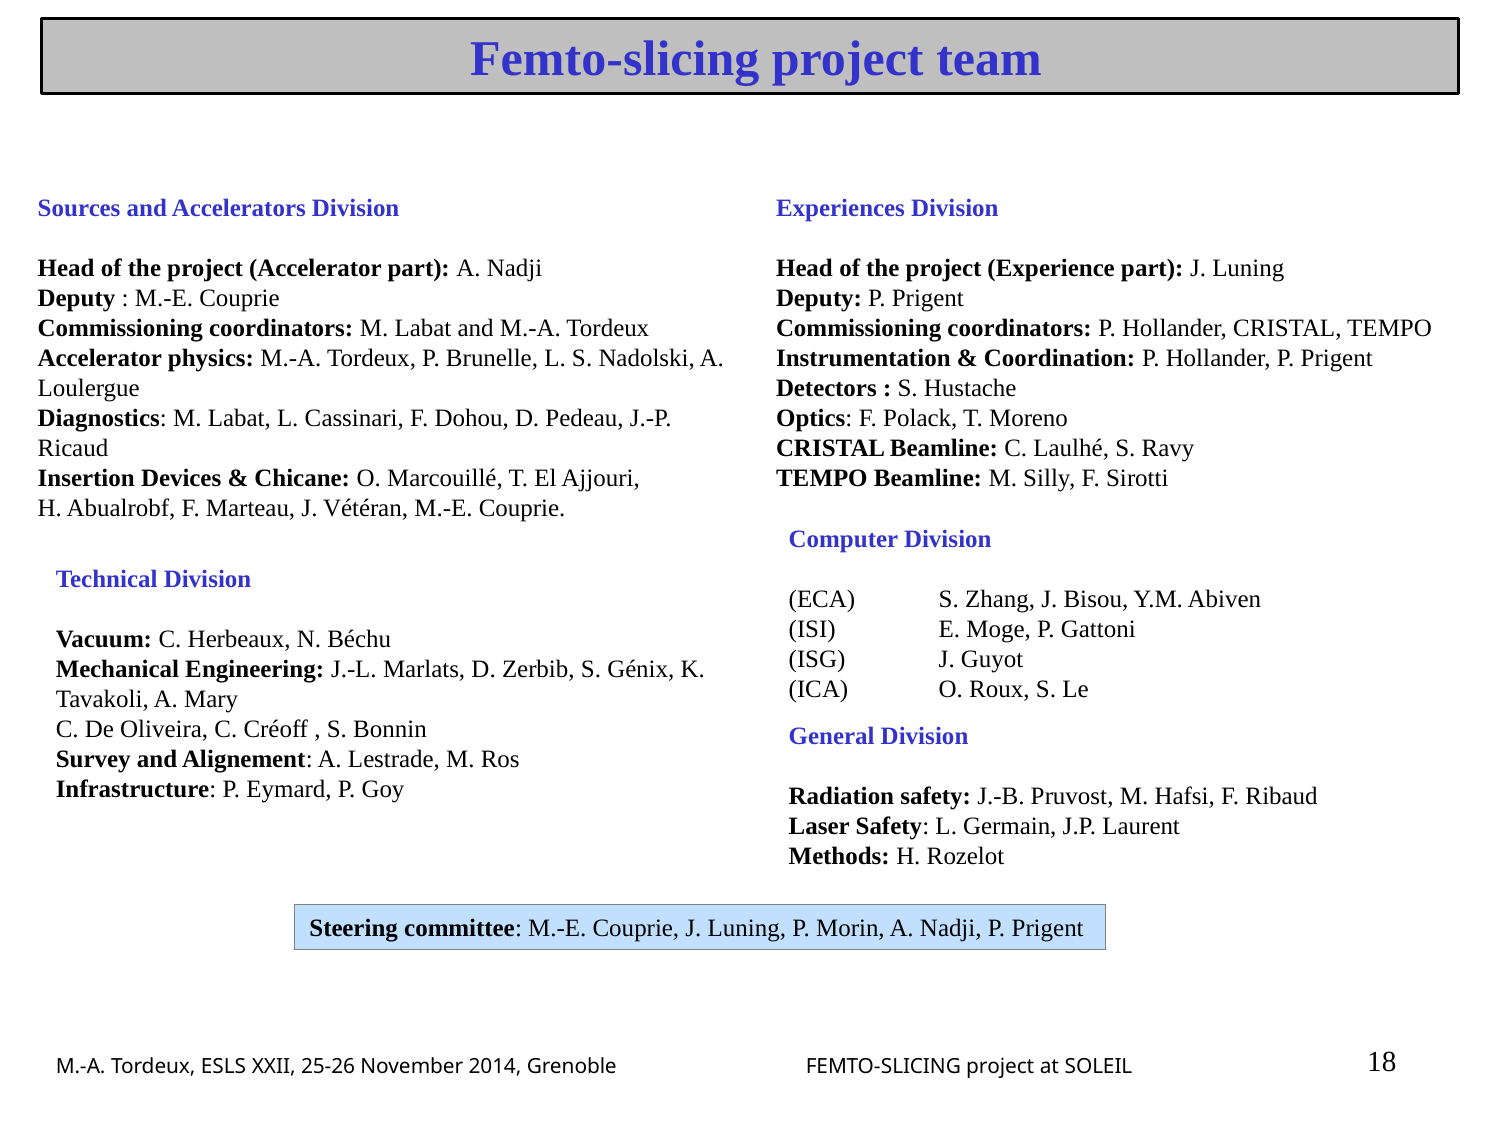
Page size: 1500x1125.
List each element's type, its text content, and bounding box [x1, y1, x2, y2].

text_box Technical Division Vacuum: C. Herbeaux, N. Béchu Mechanical Engineering: J.-L. Marlats, D. Zerbib, S. Génix, K. Tavakoli, A. Mary C. De Oliveira, C. Créoff , S. Bonnin Survey and Alignement: A. Lestrade, M. Ros Infrastructure: P. Eymard, P. Goy [41, 555, 774, 810]
text_box Experiences Division Head of the project (Experience part): J. Luning Deputy: P. Prigent Commissioning coordinators: P. Hollander, CRISTAL, TEMPO Instrumentation & Coordination: P. Hollander, P. Prigent Detectors : S. Hustache Optics: F. Polack, T. Moreno CRISTAL Beamline: C. Laulhé, S. Ravy TEMPO Beamline: M. Silly, F. Sirotti [761, 184, 1483, 499]
text_box Steering committee: M.-E. Couprie, J. Luning, P. Morin, A. Nadji, P. Prigent [294, 904, 1106, 950]
text_box Femto-slicing project team [41, 18, 1459, 94]
text_box Sources and Accelerators Division Head of the project (Accelerator part): A. Nadji Deputy : M.-E. Couprie Commissioning coordinators: M. Labat and M.-A. Tordeux Accelerator physics: M.-A. Tordeux, P. Brunelle, L. S. Nadolski, A. Loulergue Diagnostics: M. Labat, L. Cassinari, F. Dohou, D. Pedeau, J.-P. Ricaud Insertion Devices & Chicane: O. Marcouillé, T. El Ajjouri, H. Abualrobf, F. Marteau, J. Vétéran, M.-E. Couprie. [22, 184, 756, 529]
slide_number 18 [1352, 1034, 1453, 1081]
text_box General Division Radiation safety: J.-B. Pruvost, M. Hafsi, F. Ribaud Laser Safety: L. Germain, J.P. Laurent Methods: H. Rozelot [773, 712, 1399, 877]
text_box Computer Division (ECA) S. Zhang, J. Bisou, Y.M. Abiven (ISI) E. Moge, P. Gattoni (ISG) J. Guyot (ICA) O. Roux, S. Le [773, 515, 1406, 710]
